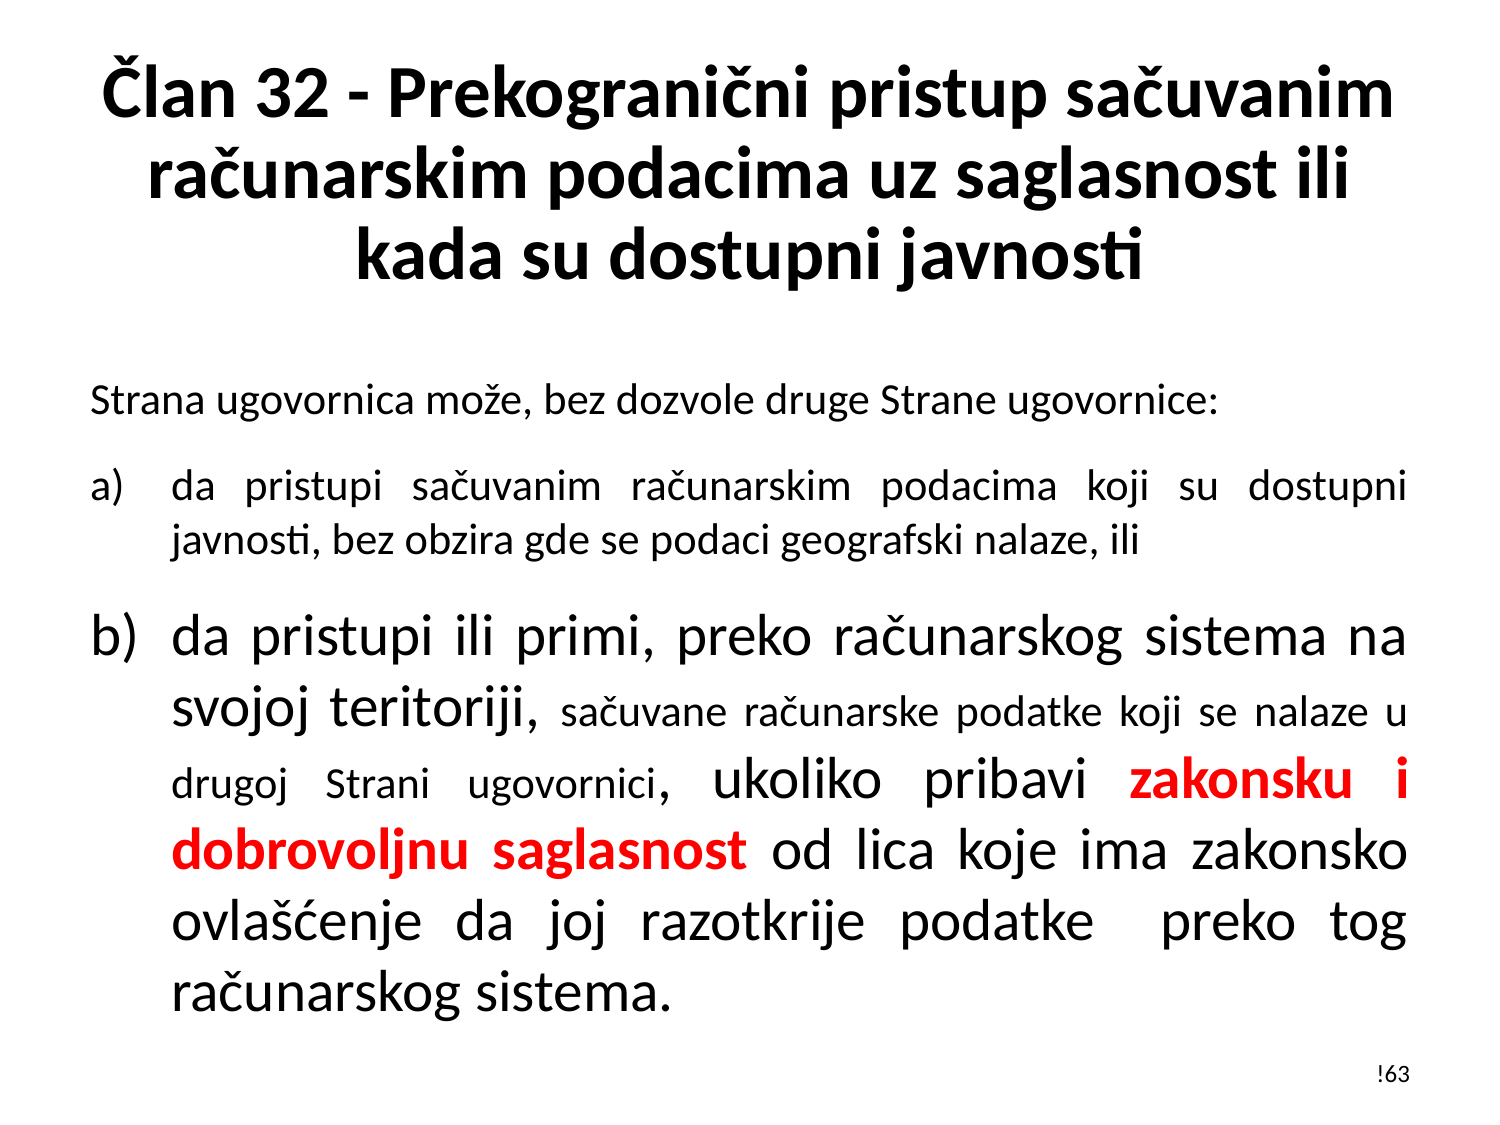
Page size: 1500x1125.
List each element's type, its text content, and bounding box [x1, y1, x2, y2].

slide_number !63 [1074, 1045, 1425, 1103]
list Strana ugovornica može, bez dozvole druge Strane ugovornice: da pristupi sačuvanim računarskim podacima koji su dostupni javnosti, bez obzira gde se podaci geografski nalaze, ili da pristupi ili primi, preko računarskog sistema na svojoj teritoriji, sačuvane računarske podatke koji se nalaze u drugoj Strani ugovornici, ukoliko pribavi zakonsku i dobrovoljnu saglasnost od lica koje ima zakonsko ovlašćenje da joj razotkrije podatke preko tog računarskog sistema. [75, 362, 1425, 1045]
title Član 32 - Prekogranični pristup sačuvanim računarskim podacima uz saglasnost ili kada su dostupni javnosti [75, 45, 1425, 266]
